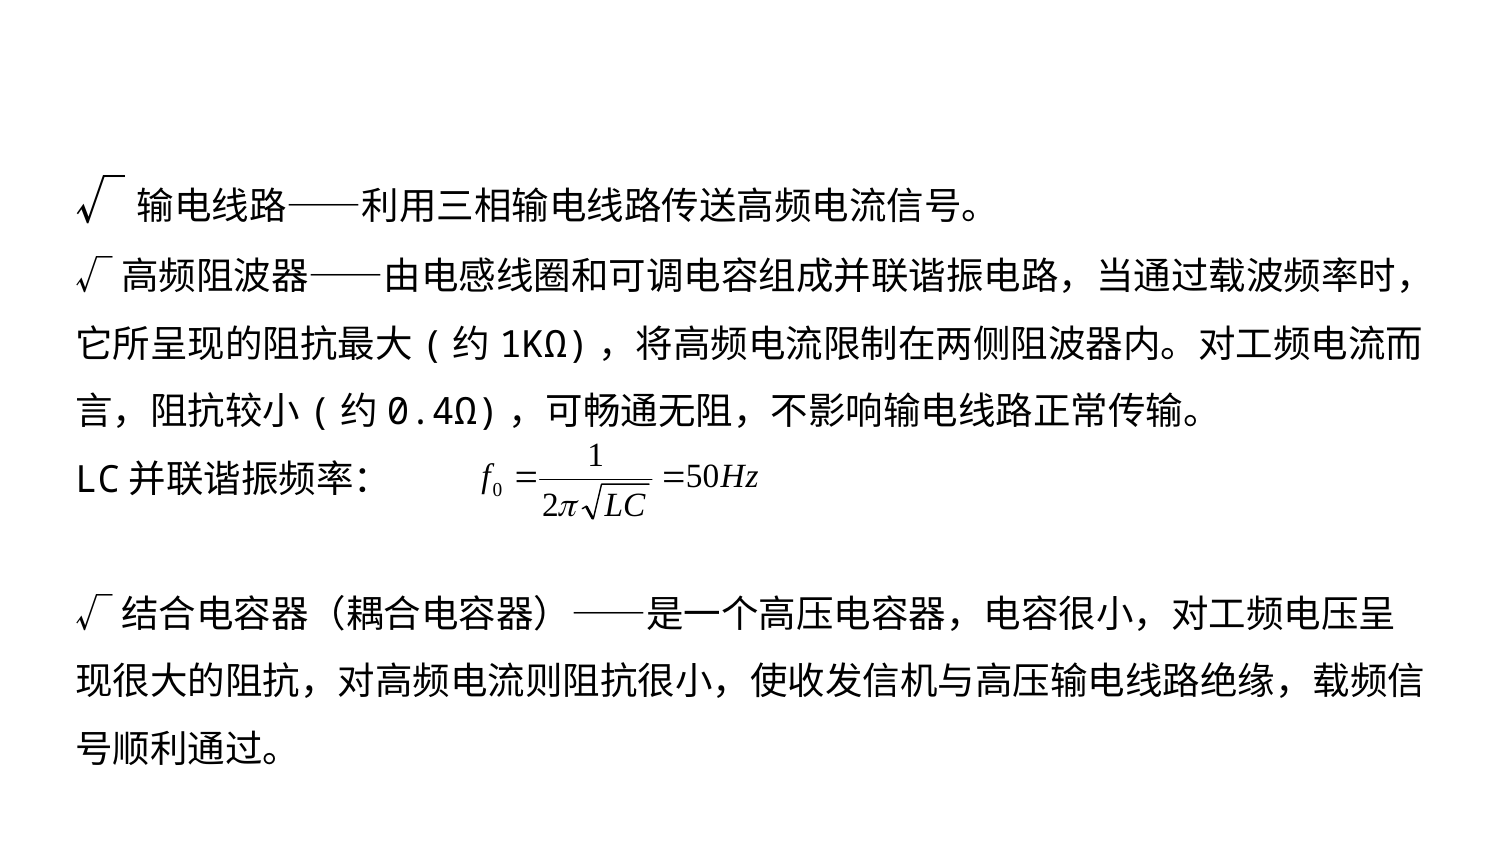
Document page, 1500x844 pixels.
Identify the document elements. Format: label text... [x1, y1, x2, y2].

text_box √输电线路——利用三相输电线路传送高频电流信号。 √高频阻波器——由电感线圈和可调电容组成并联谐振电路，当通过载波频率时，它所呈现的阻抗最大(约1KΩ)，将高频电流限制在两侧阻波器内。对工频电流而言，阻抗较小(约0.4Ω)，可畅通无阻，不影响输电线路正常传输。 LC并联谐振频率： √结合电容器（耦合电容器）——是一个高压电容器，电容很小，对工频电压呈现很大的阻抗，对高频电流则阻抗很小，使收发信机与高压输电线路绝缘，载频信号顺利通过。 [60, 132, 1441, 778]
picture [469, 433, 767, 529]
